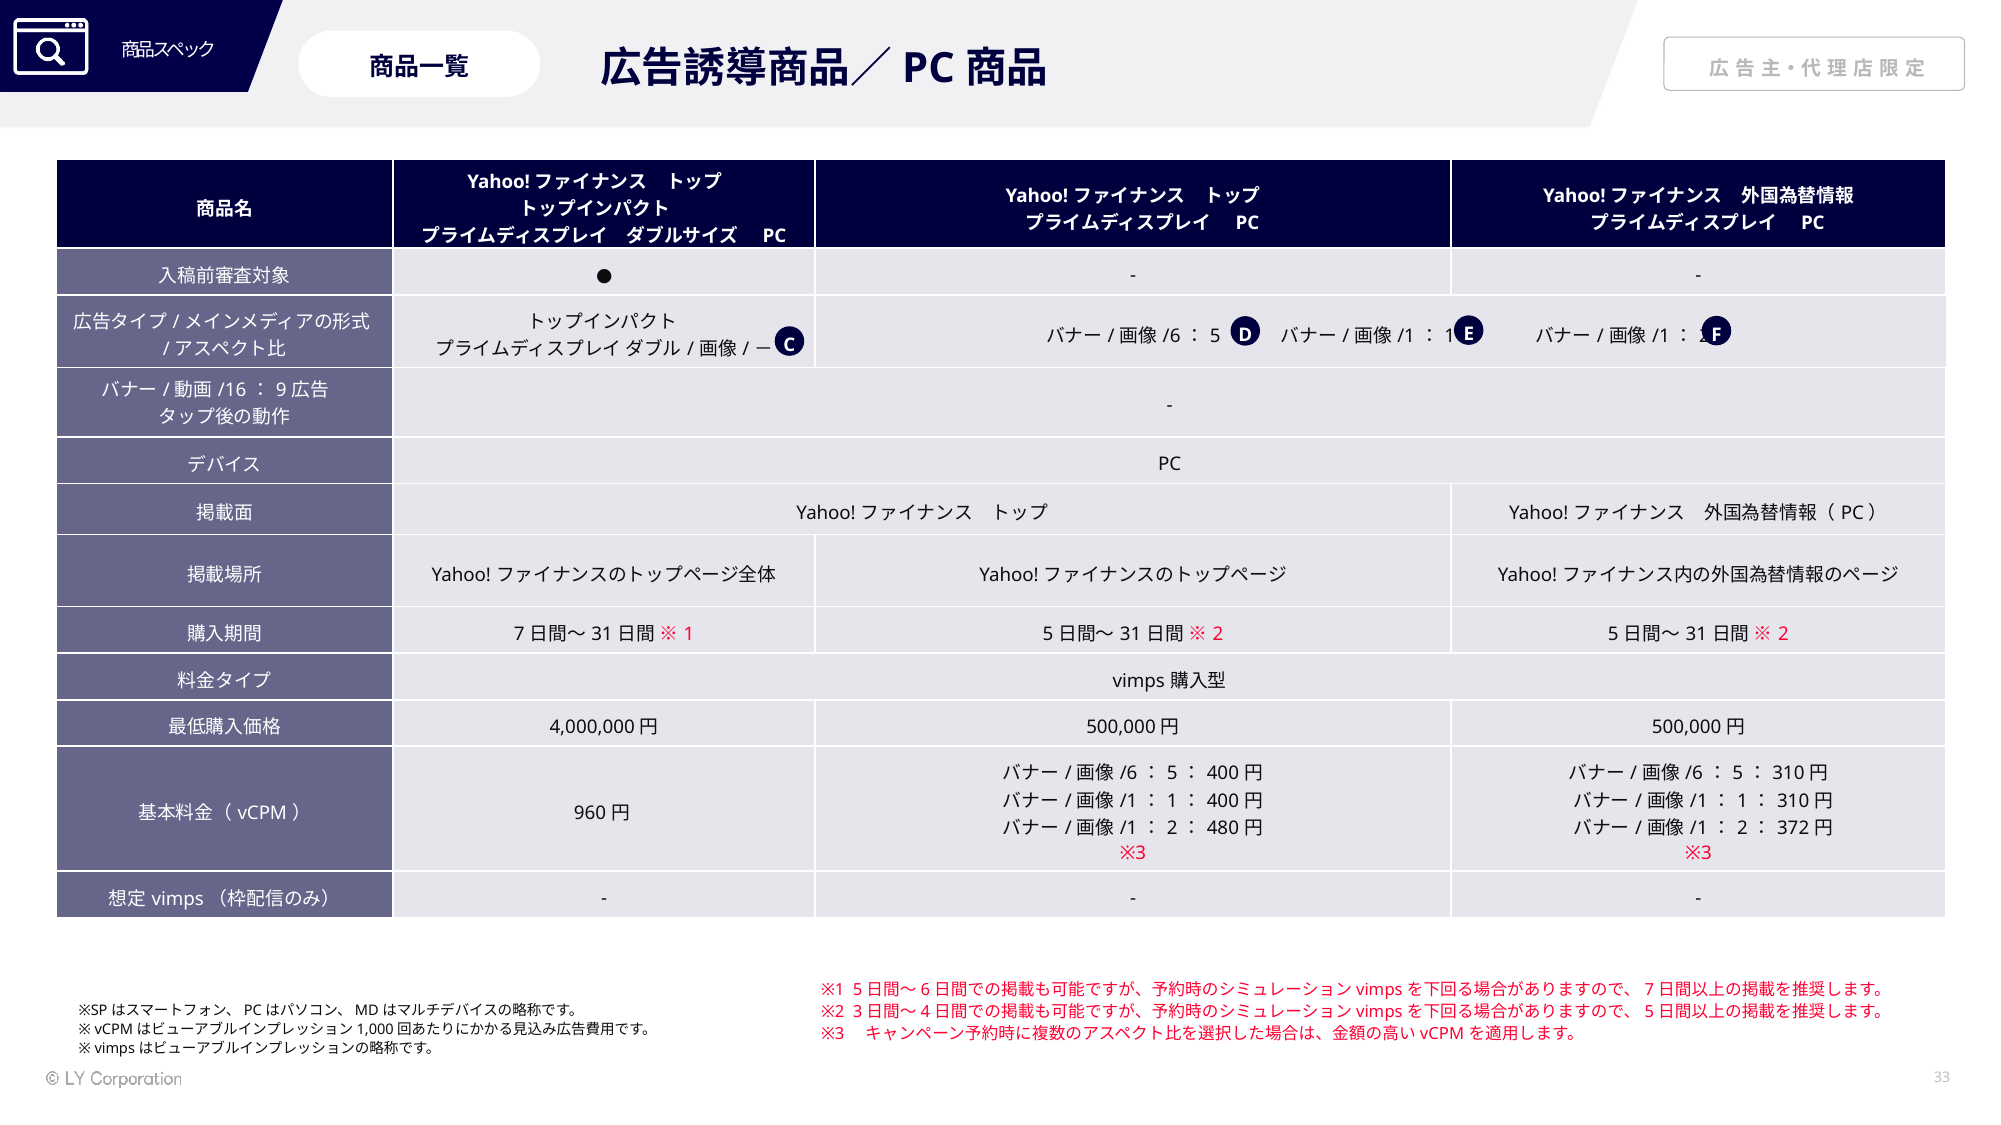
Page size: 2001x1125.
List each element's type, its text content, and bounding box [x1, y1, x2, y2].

table_cell バナー/画像/6：5 バナー/画像/1：1 バナー/画像/1：2 [816, 296, 1946, 367]
text_box ※SPはスマートフォン、PCはパソコン、MDはマルチデバイスの略称です。 ※ vCPMはビューアブルインプレッション1,000回あたりにかかる見込み広告費用です。 ※ vimpsはビューアブルインプレッションの略称です。 [78, 999, 761, 1057]
table_header Yahoo!ファイナンス 外国為替情報 プライムディスプレイ PC [1452, 160, 1945, 247]
table_cell Yahoo!ファイナンスのトップページ全体 [394, 535, 814, 606]
table_cell - [394, 872, 814, 917]
table_cell バナー/画像/6：5：310円 バナー/画像/1：1：310円 バナー/画像/1：2：372円 ※3 [1452, 747, 1945, 870]
text_box D [1230, 316, 1261, 346]
table_cell 料金タイプ [57, 654, 392, 699]
table_cell バナー/動画/16：9広告 タップ後の動作 [57, 368, 392, 436]
table_cell Yahoo!ファイナンス内の外国為替情報のページ [1452, 535, 1945, 606]
table_cell 960円 [394, 747, 814, 870]
table_cell 広告タイプ/メインメディアの形式/アスペクト比 [57, 296, 392, 367]
text_box E [1453, 315, 1484, 345]
table_cell 掲載面 [57, 484, 392, 534]
table_cell バナー/画像/6：5：400円 バナー/画像/1：1：400円 バナー/画像/1：2：480円 ※3 [816, 747, 1450, 870]
table_cell - [1452, 249, 1945, 294]
table_cell Yahoo!ファイナンス 外国為替情報（PC） [1452, 484, 1945, 534]
list 広告誘導商品／PC商品 [599, 41, 1481, 97]
table_header 商品名 [57, 160, 392, 247]
table_cell - [394, 368, 1945, 436]
list 商品スペック [97, 13, 240, 81]
picture [46, 1071, 181, 1088]
table_cell - [1452, 872, 1945, 917]
table_cell 4,000,000円 [394, 701, 814, 745]
table_cell ● [394, 249, 814, 294]
table_cell トップインパクト プライムディスプレイ ダブル/画像/－ [394, 296, 814, 367]
table_cell デバイス [57, 438, 392, 483]
text_box F [1701, 315, 1732, 346]
text_box C [774, 326, 805, 356]
table_cell 入稿前審査対象 [57, 249, 392, 294]
table_cell 500,000円 [1452, 701, 1945, 745]
table_cell 7日間～31日間 ※1 [394, 607, 814, 652]
table_cell Yahoo!ファイナンス トップ [394, 484, 1450, 534]
table_cell 掲載場所 [57, 535, 392, 606]
text_box ※1 5日間～6日間での掲載も可能ですが、予約時のシミュレーションvimpsを下回る場合がありますので、7日間以上の掲載を推奨します。 ※2 3日間～4日間での掲載も可能ですが、予約時のシミュレーションvimpsを下回る場合がありますので、5日間以上の掲載を推奨します。 ※3 キャンペーン予約時に複数のアスペクト比を選択した場合は、金額の高いvCPMを適用します。 [821, 976, 1891, 1043]
picture [9, 5, 92, 87]
table_cell 購入期間 [57, 607, 392, 652]
table_cell 5日間～31日間 ※2 [816, 607, 1450, 652]
table_cell 基本料金（vCPM） [57, 747, 392, 870]
table_cell 500,000円 [816, 701, 1450, 745]
table_cell - [816, 249, 1450, 294]
table_header Yahoo!ファイナンス トップ プライムディスプレイ PC [816, 160, 1450, 247]
text_box 商品一覧 [297, 29, 542, 98]
table_cell Yahoo!ファイナンスのトップページ [816, 535, 1450, 606]
table_cell - [816, 872, 1450, 917]
table_cell 5日間～31日間 ※2 [1452, 607, 1945, 652]
table_header Yahoo!ファイナンス トップ トップインパクト プライムディスプレイ ダブルサイズ PC [394, 160, 814, 247]
table_cell PC [394, 438, 1945, 483]
table_cell 想定vimps（枠配信のみ） [57, 872, 392, 917]
table_cell 最低購入価格 [57, 701, 392, 745]
table_cell vimps購入型 [394, 654, 1945, 699]
